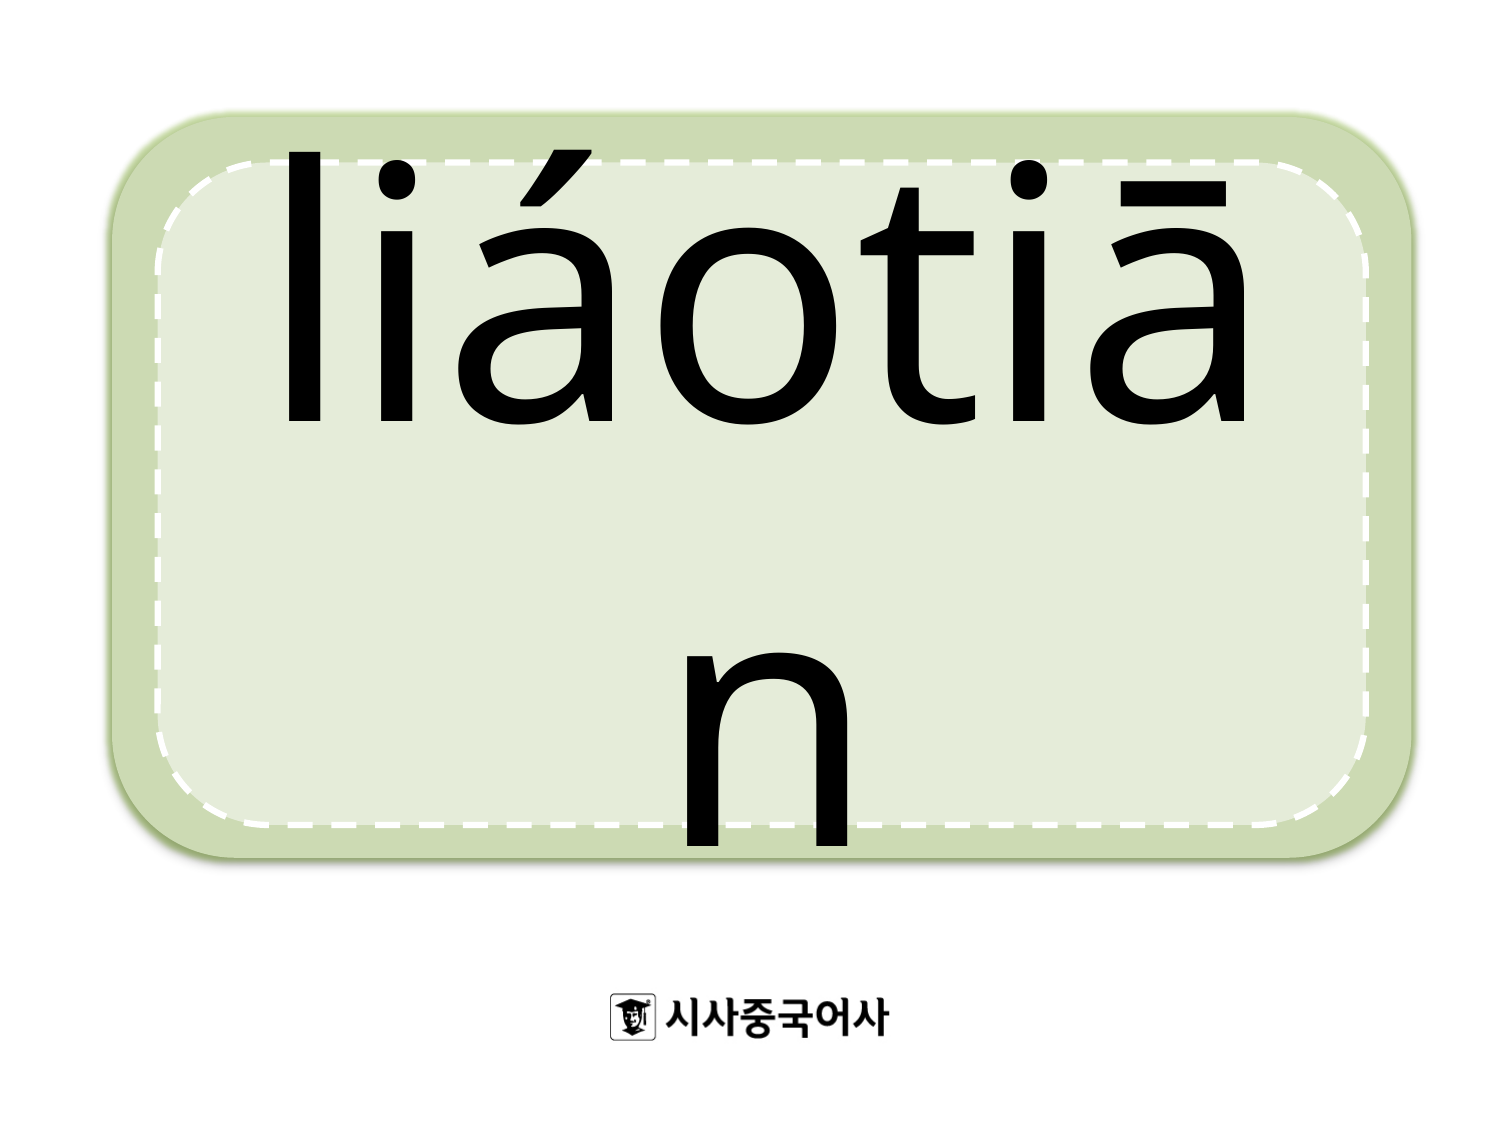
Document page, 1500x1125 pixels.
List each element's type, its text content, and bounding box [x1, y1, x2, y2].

text_box liáotiān [162, 160, 1371, 824]
picture [602, 987, 898, 1047]
